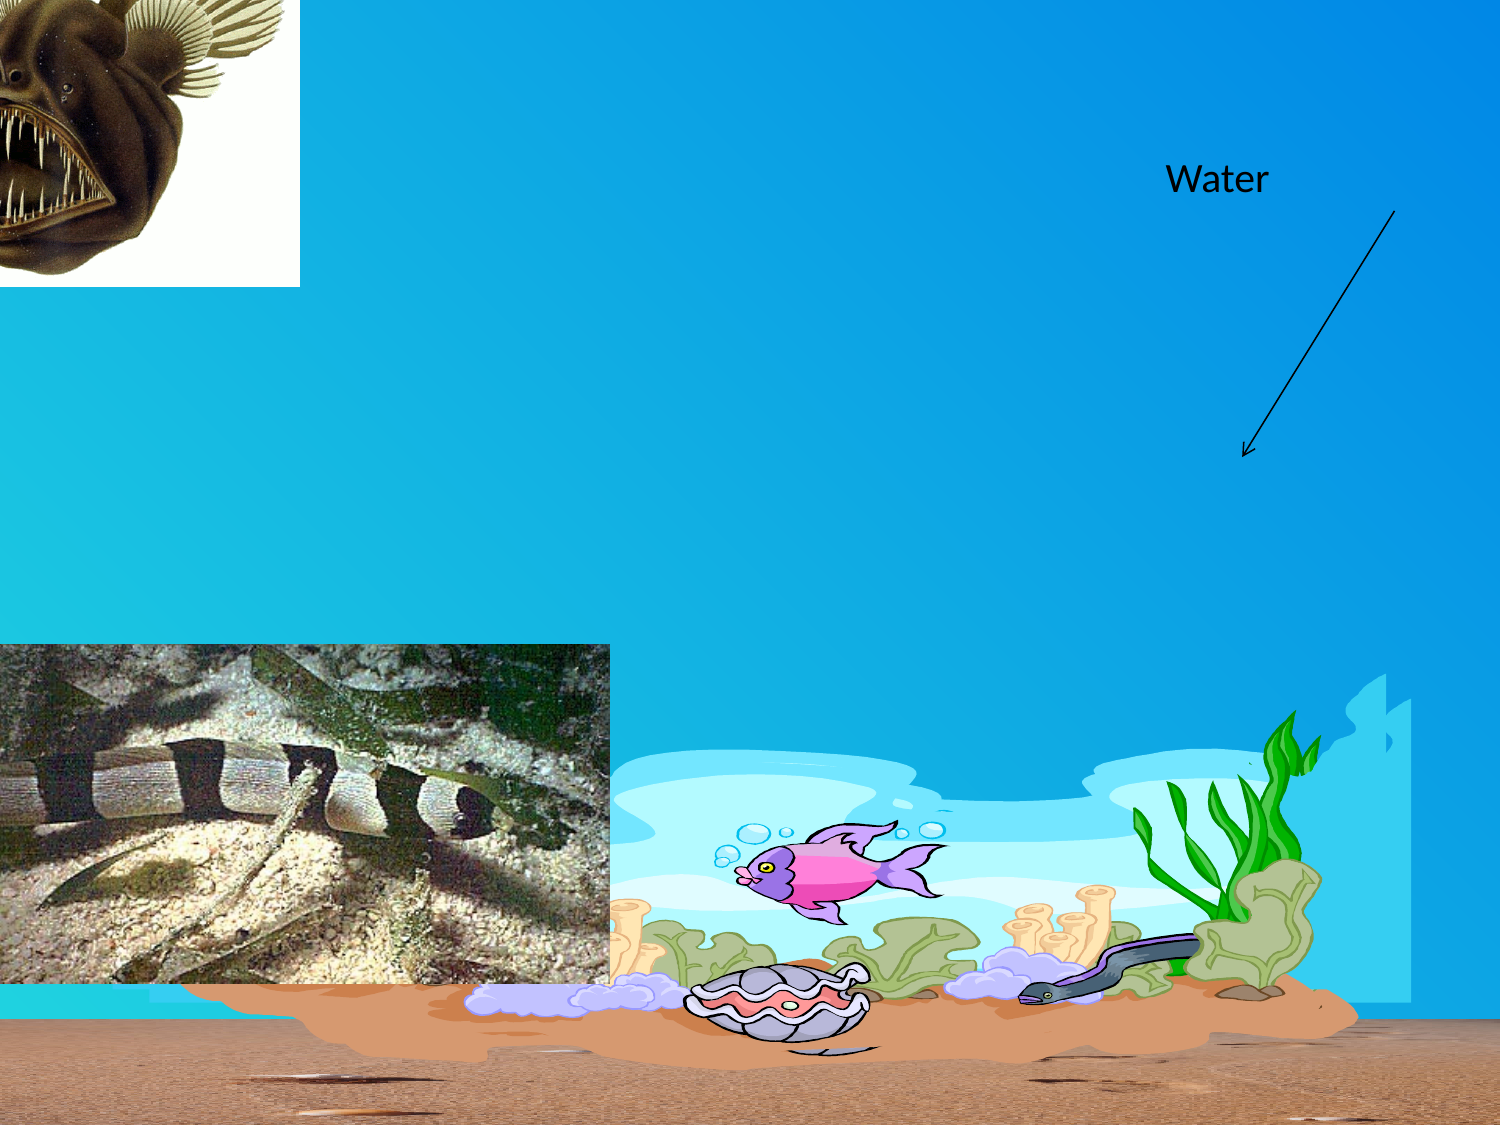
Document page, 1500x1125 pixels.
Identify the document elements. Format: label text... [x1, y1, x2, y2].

title Water [773, 58, 1500, 293]
picture [0, 0, 1500, 1125]
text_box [1195, 257, 1442, 411]
